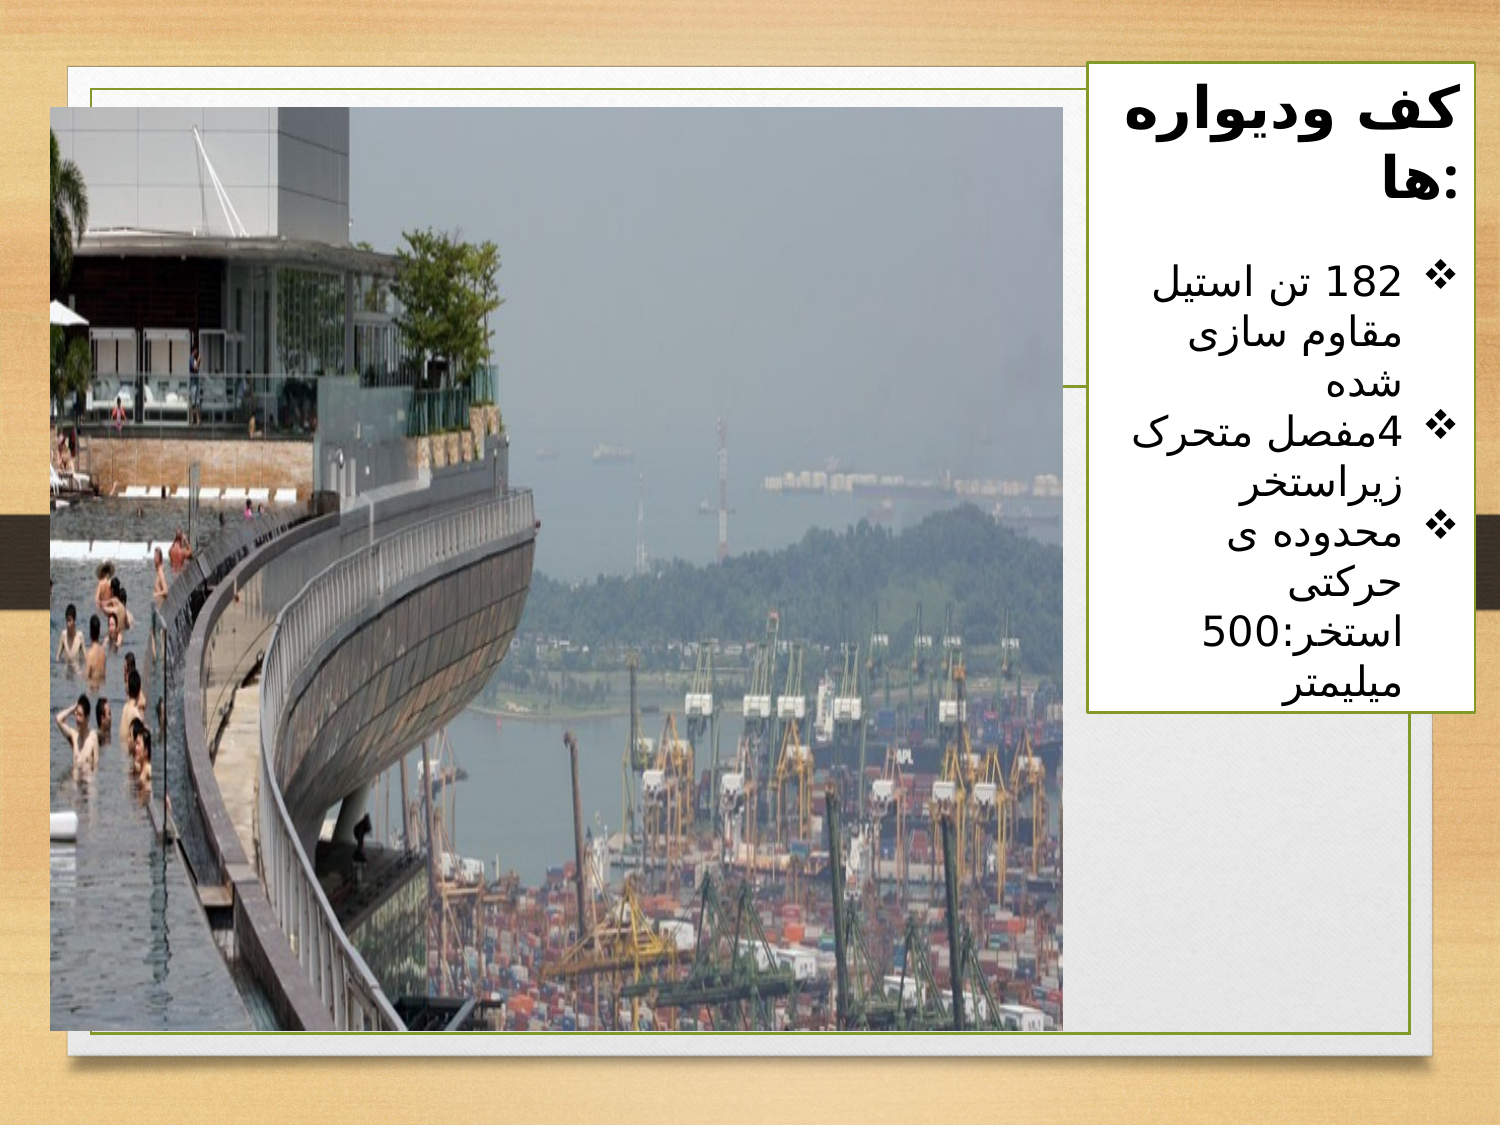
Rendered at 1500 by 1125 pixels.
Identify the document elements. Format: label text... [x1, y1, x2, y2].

picture [0, 0, 1500, 1125]
text_box کف ودیواره ها: 182 تن استیل مقاوم سازی شده 4مفصل متحرک زیراستخر محدوده ی حرکتی استخر:500 میلیمتر [1086, 61, 1476, 714]
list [49, 106, 1063, 1031]
